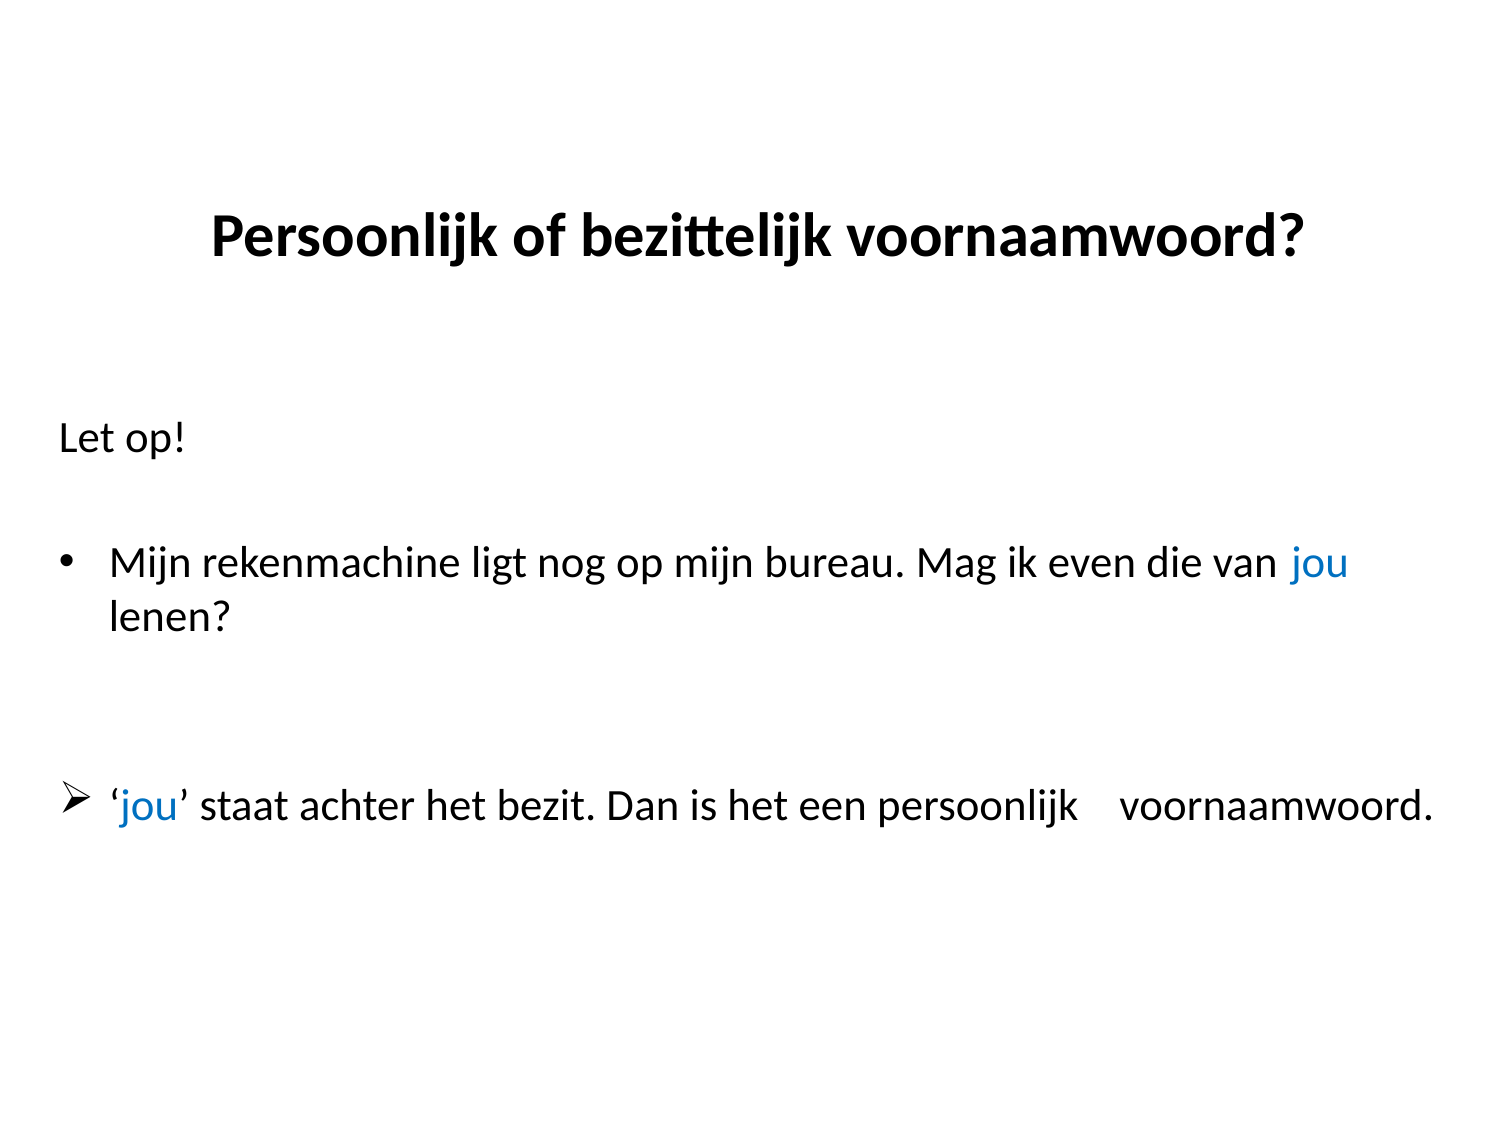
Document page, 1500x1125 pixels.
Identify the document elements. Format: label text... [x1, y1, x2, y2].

list Let op! Mijn rekenmachine ligt nog op mijn bureau. Mag ik even die van jou lenen? ‘jou’ staat achter het bezit. Dan is het een persoonlijk voornaamwoord. [43, 361, 1457, 1125]
title Persoonlijk of bezittelijk voornaamwoord? [85, 137, 1436, 325]
